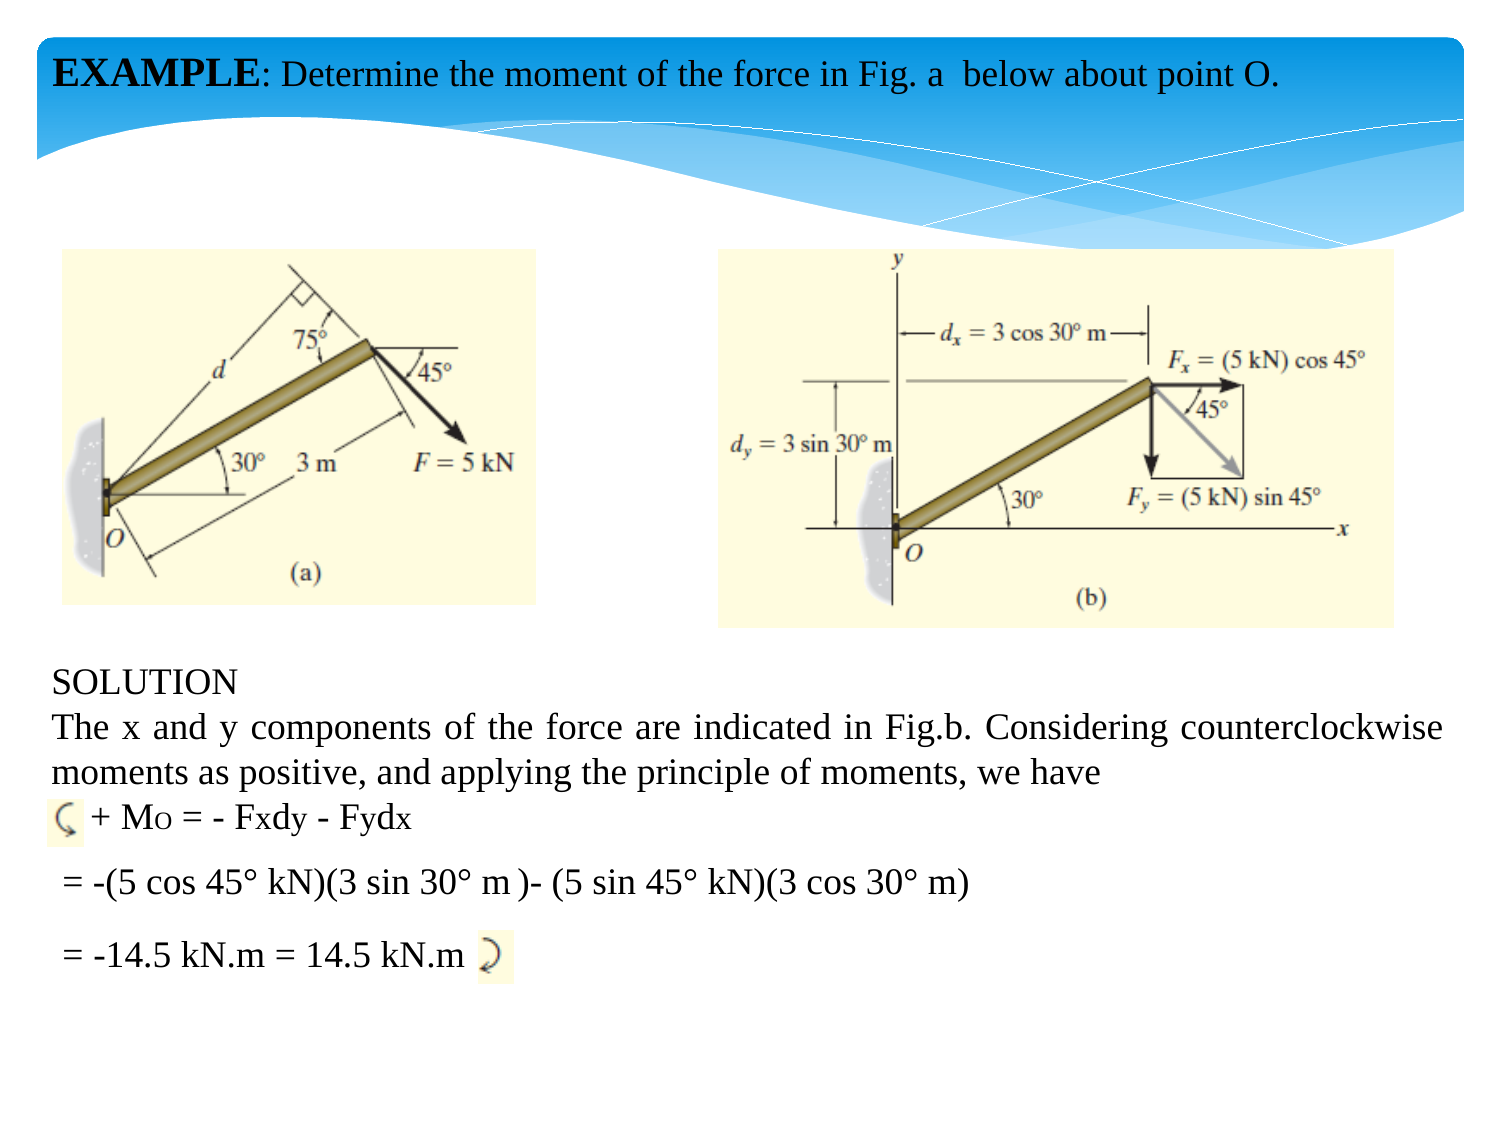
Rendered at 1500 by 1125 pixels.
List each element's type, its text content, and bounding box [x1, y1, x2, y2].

picture [62, 249, 536, 605]
picture [47, 799, 84, 848]
text_box SOLUTION The x and y components of the force are indicated in Fig.b. Considering counterclockwise moments as positive, and applying the principle of moments, we have + MO = - Fxdy - Fydx [36, 649, 1461, 845]
picture [718, 249, 1395, 629]
text_box EXAMPLE: Determine the moment of the force in Fig. a below about point O. [37, 37, 1463, 103]
text_box = -14.5 kN.m = 14.5 kN.m [47, 922, 1038, 983]
text_box = -(5 cos 45° kN)(3 sin 30° m )- (5 sin 45° kN)(3 cos 30° m) [47, 845, 1111, 910]
picture [477, 930, 514, 984]
